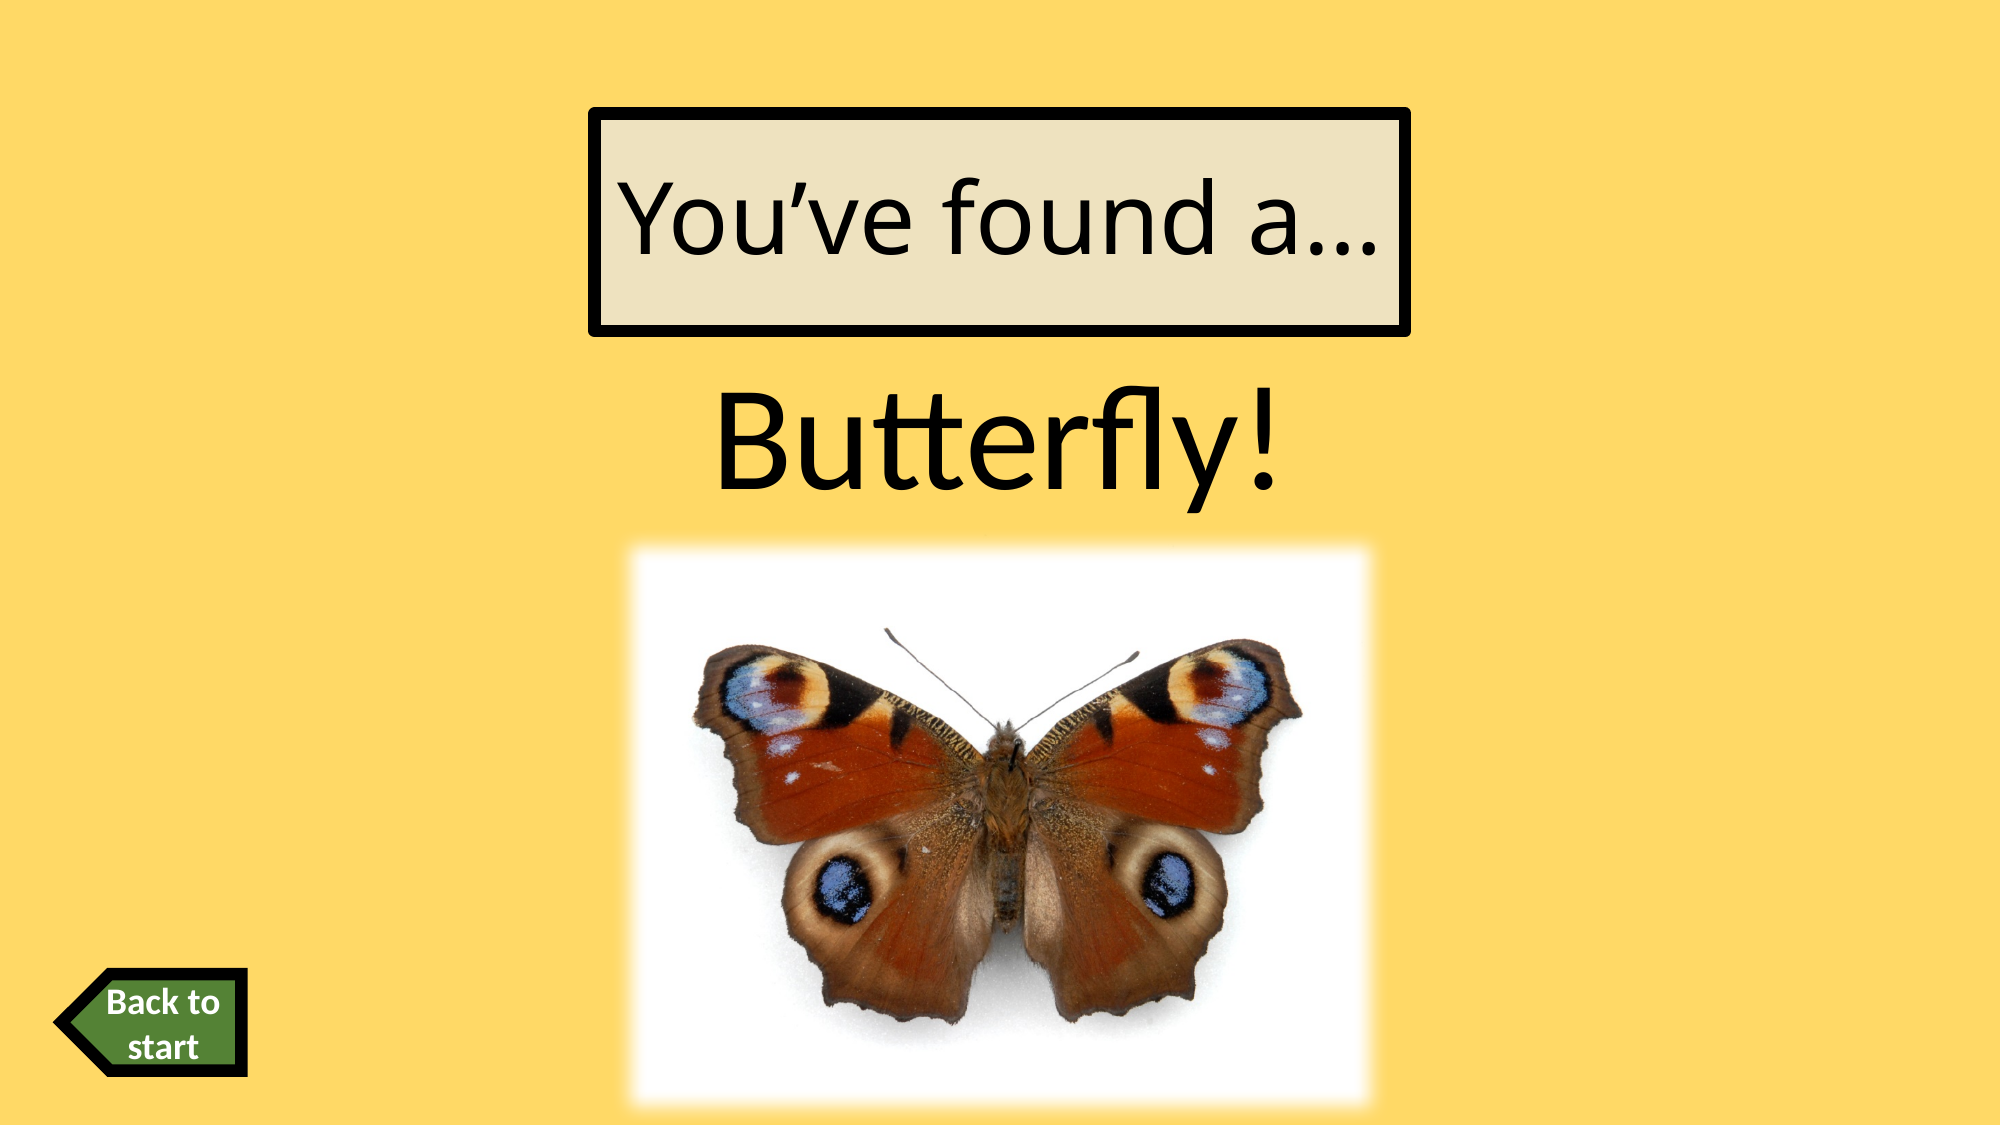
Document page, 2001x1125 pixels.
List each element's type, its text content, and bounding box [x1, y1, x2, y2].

picture [611, 527, 1389, 1125]
text_box Butterfly! [392, 332, 1608, 527]
text_box Back to start [60, 973, 243, 1072]
title You’ve found a… [594, 113, 1406, 331]
